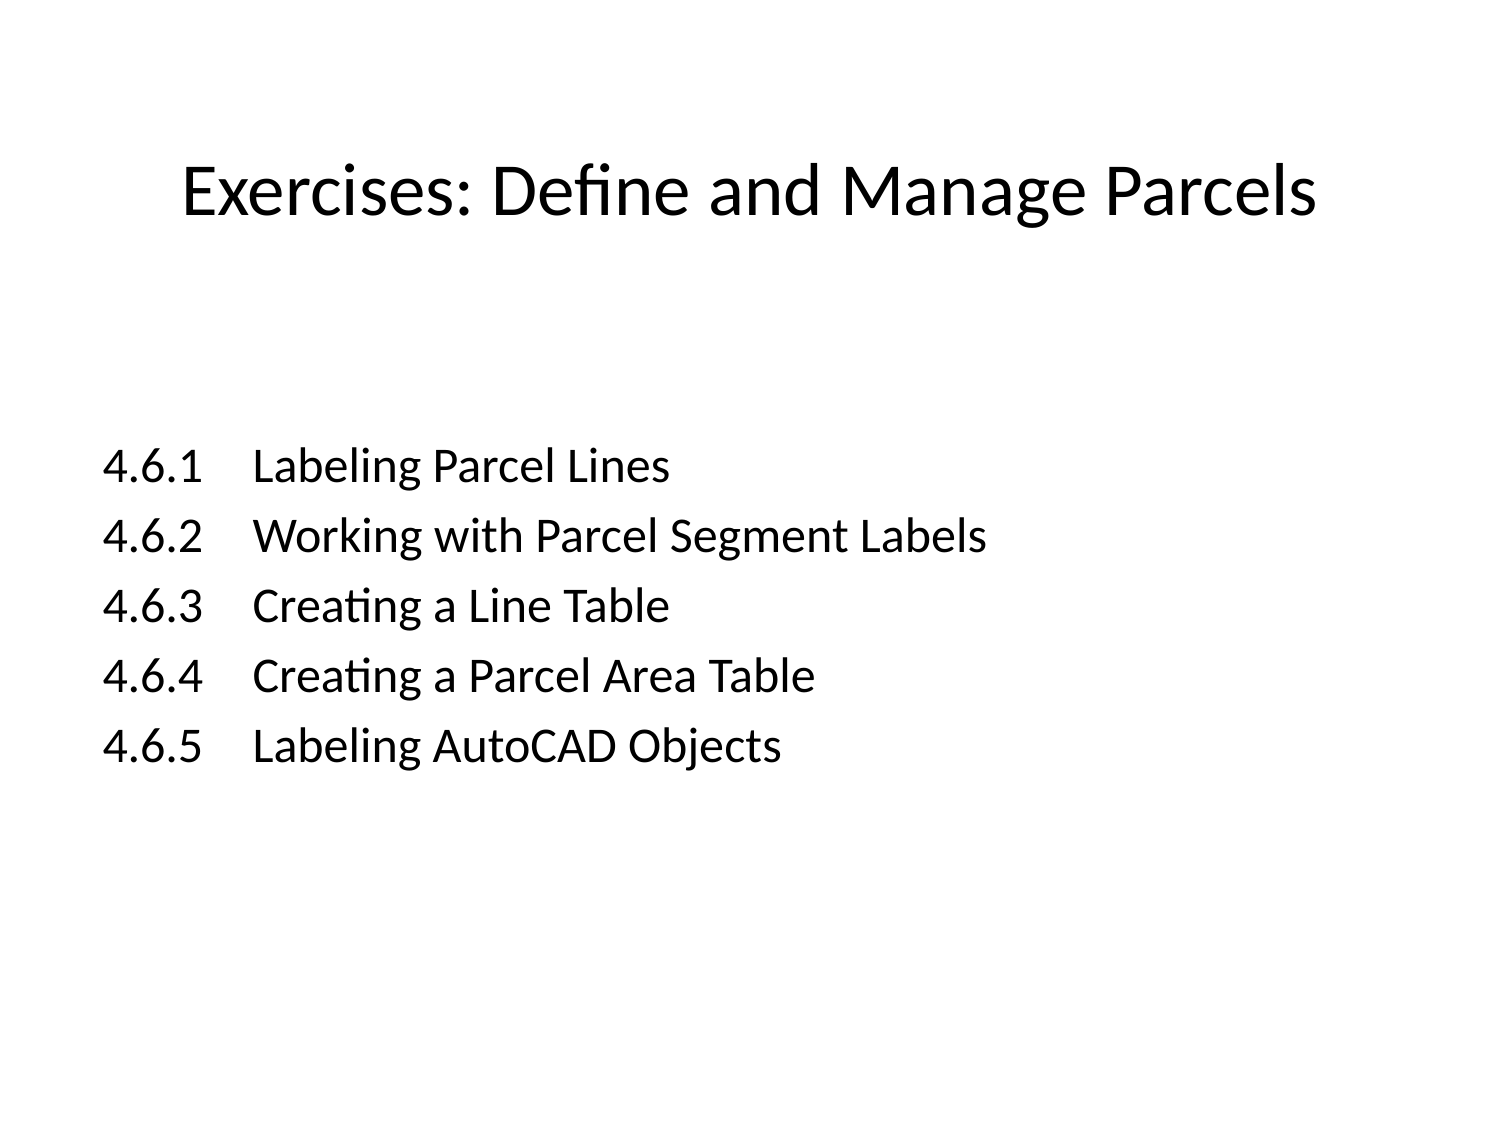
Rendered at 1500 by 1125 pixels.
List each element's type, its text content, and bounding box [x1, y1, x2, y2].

list 4.6.1 Labeling Parcel Lines 4.6.2 Working with Parcel Segment Labels 4.6.3 Creating a Line Table 4.6.4 Creating a Parcel Area Table 4.6.5 Labeling AutoCAD Objects [87, 425, 1425, 1013]
title Exercises: Define and Manage Parcels [75, 45, 1425, 325]
